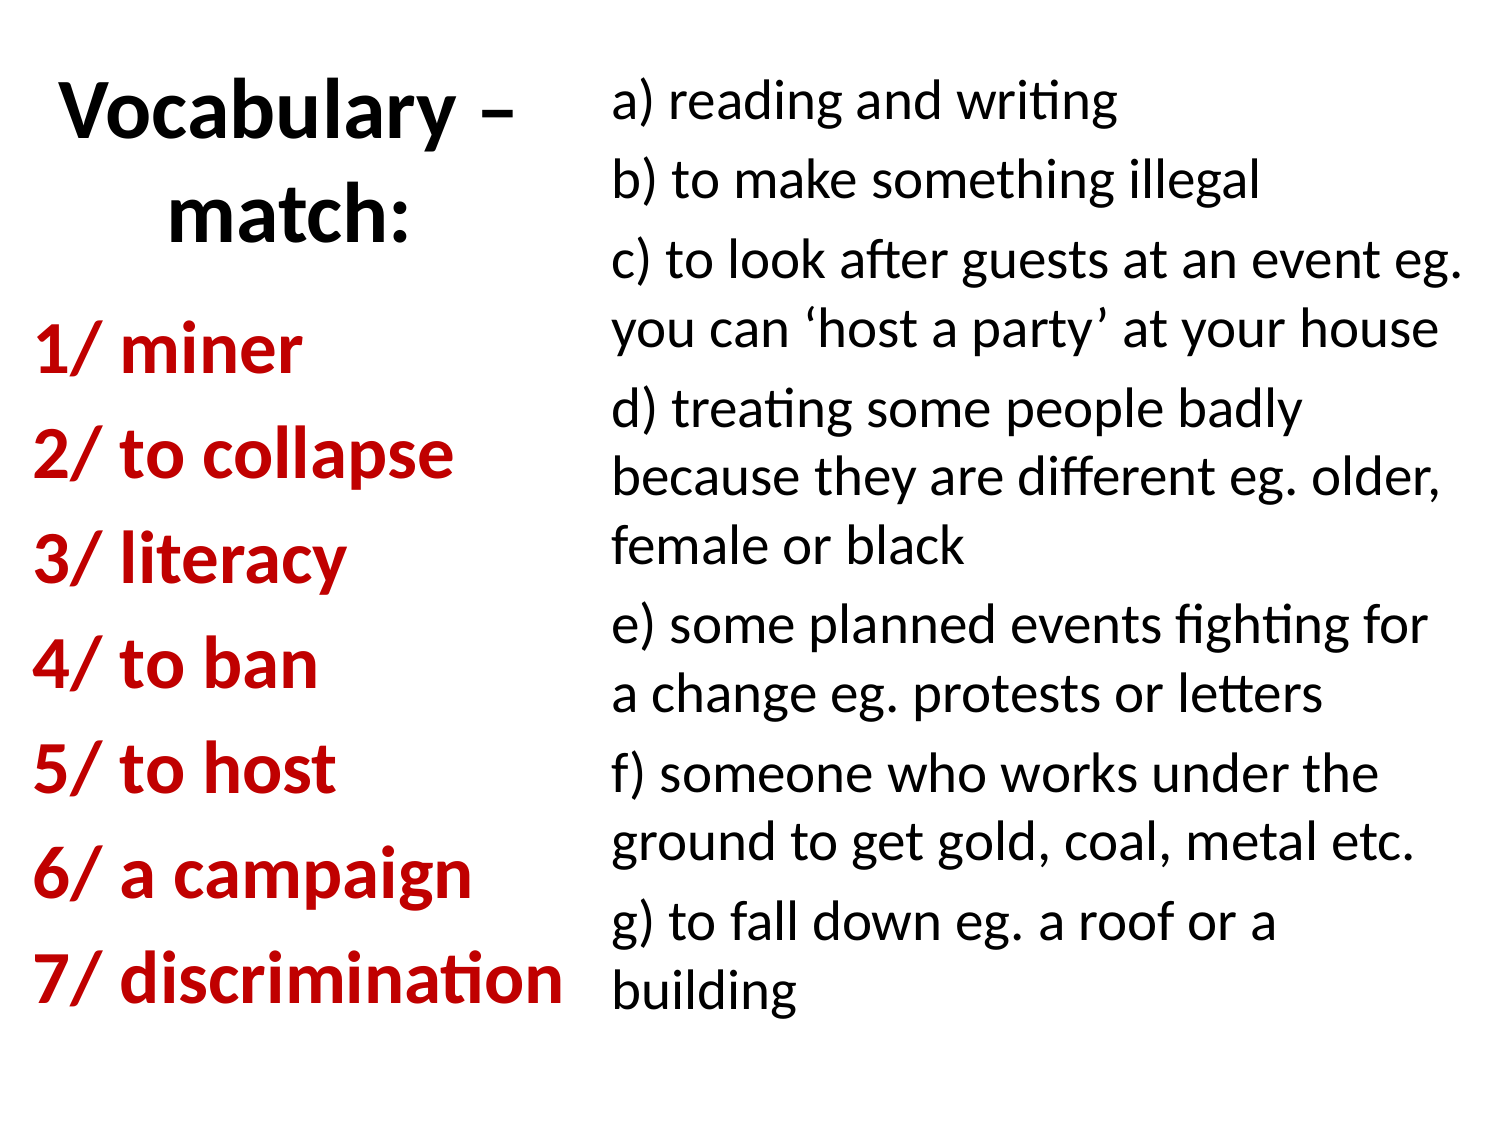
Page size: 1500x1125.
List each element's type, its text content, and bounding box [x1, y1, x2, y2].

list 1/ miner 2/ to collapse 3/ literacy 4/ to ban 5/ to host 6/ a campaign 7/ discrimination [17, 290, 596, 1083]
list a) reading and writing b) to make something illegal c) to look after guests at an event eg. you can ‘host a party’ at your house d) treating some people badly because they are different eg. older, female or black e) some planned events fighting for a change eg. protests or letters f) someone who works under the ground to get gold, coal, metal etc. g) to fall down eg. a roof or a building [596, 54, 1483, 1094]
title Vocabulary – match: [29, 45, 550, 268]
